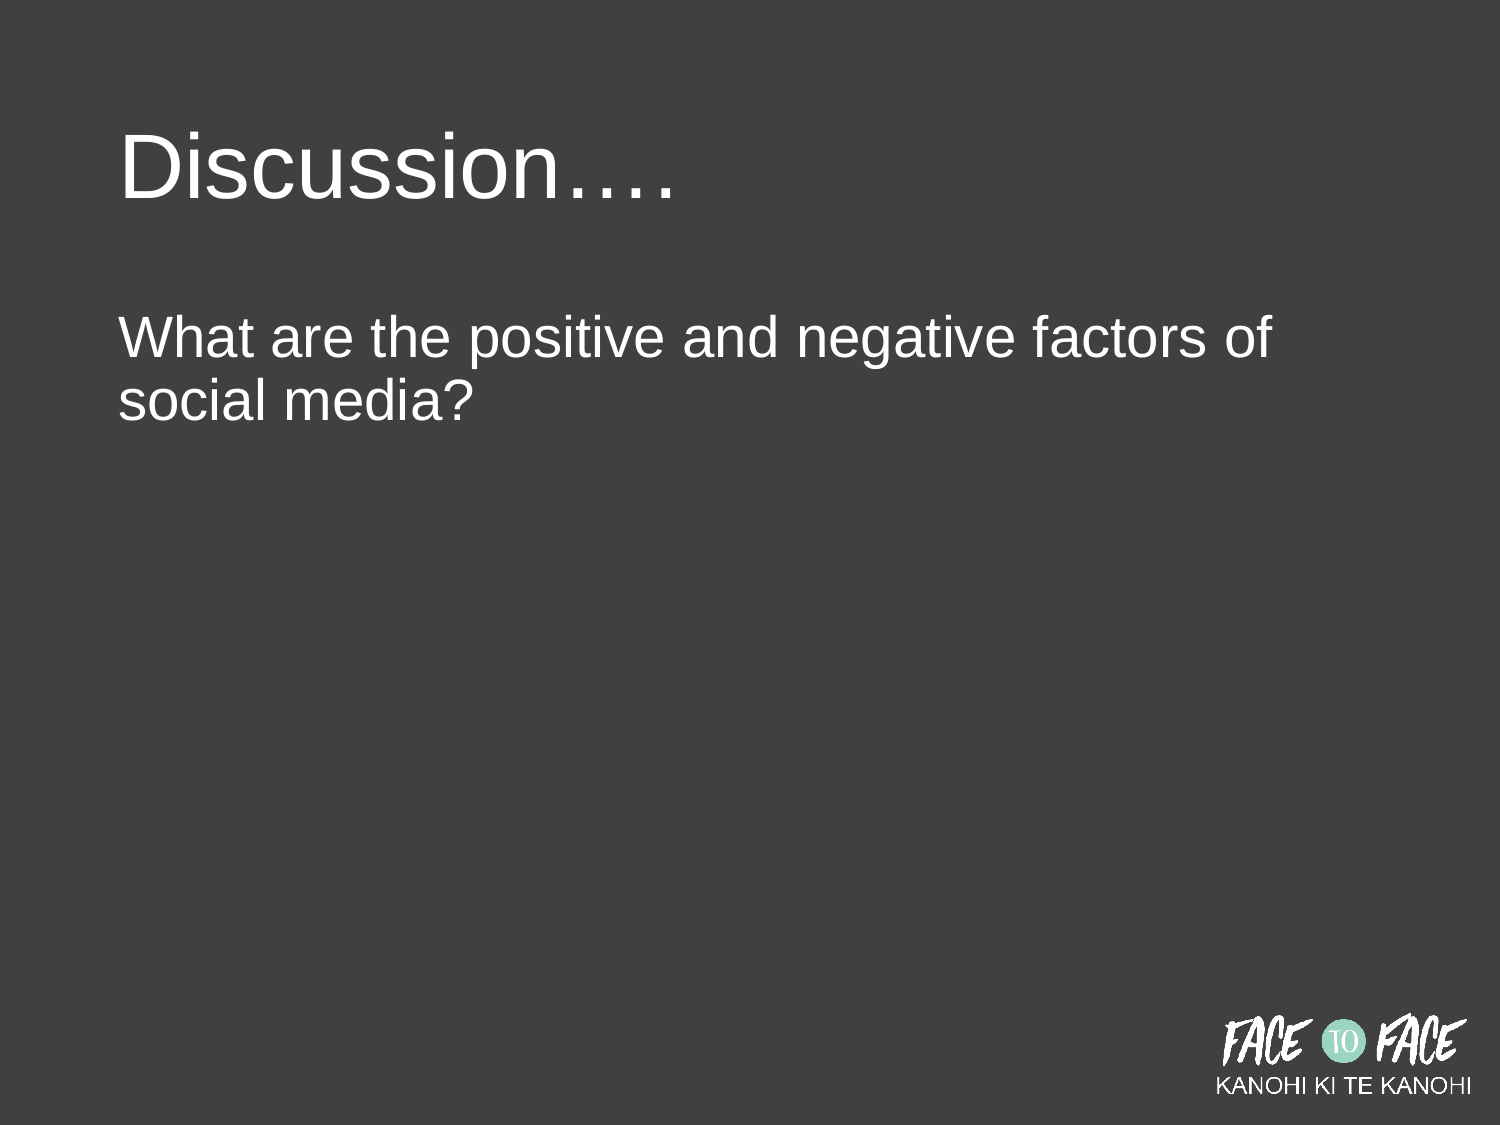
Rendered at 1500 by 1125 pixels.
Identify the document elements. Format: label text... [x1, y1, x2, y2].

title Discussion…. [103, 59, 1397, 278]
list What are the positive and negative factors of social media? [103, 299, 1397, 1014]
picture [1215, 1013, 1472, 1101]
